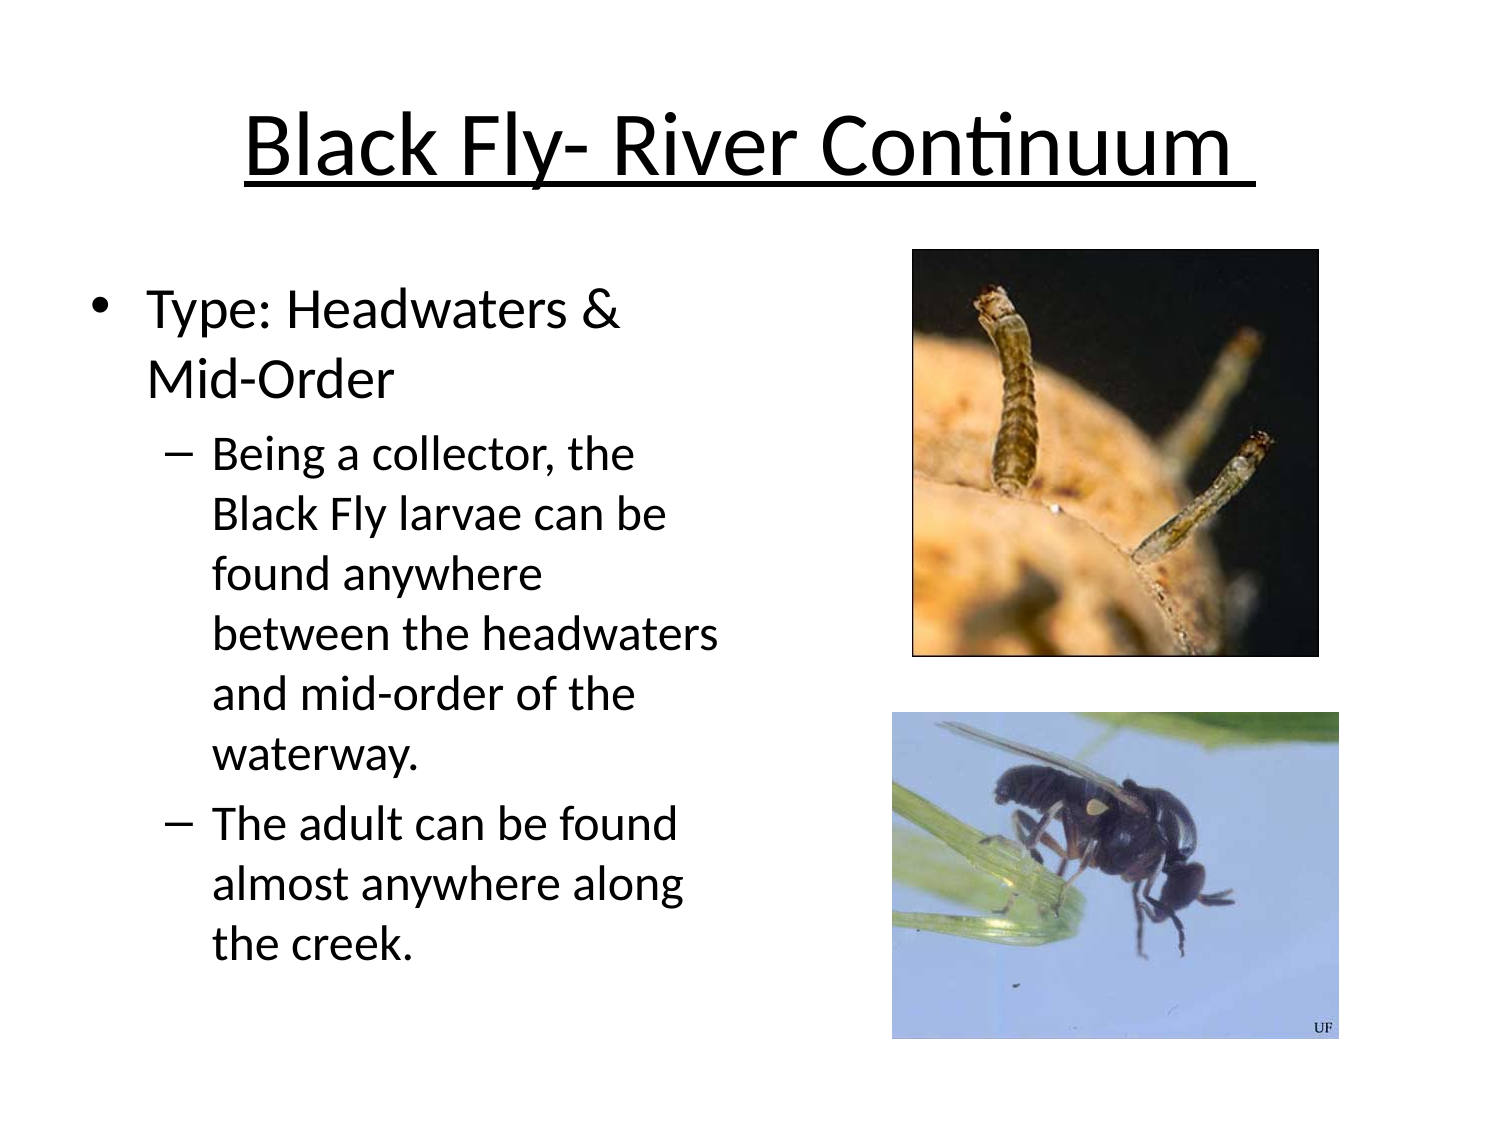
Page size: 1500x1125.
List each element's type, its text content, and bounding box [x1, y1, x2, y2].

picture [891, 712, 1340, 1040]
title Black Fly- River Continuum [75, 45, 1425, 233]
list Type: Headwaters & Mid-Order Being a collector, the Black Fly larvae can be found anywhere between the headwaters and mid-order of the waterway. The adult can be found almost anywhere along the creek. [75, 262, 738, 1005]
picture [912, 249, 1319, 657]
